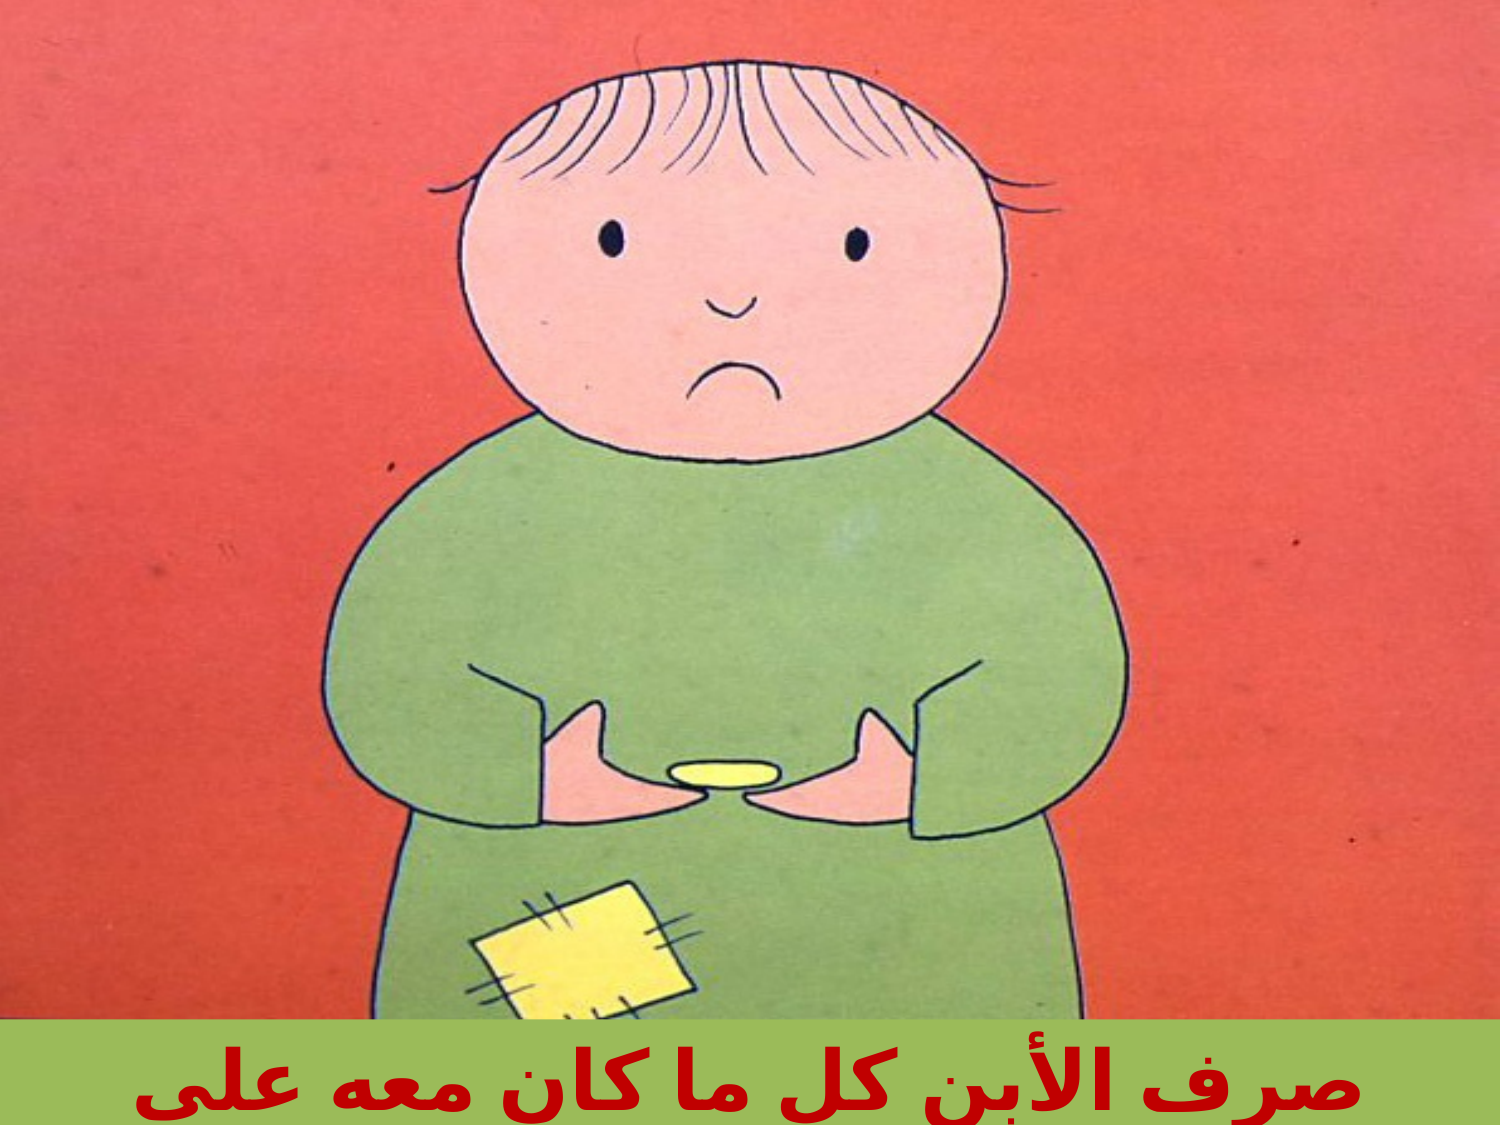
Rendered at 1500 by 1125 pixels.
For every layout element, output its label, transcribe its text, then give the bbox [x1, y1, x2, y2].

picture [0, 0, 1500, 1020]
text_box صرف الأبن كل ما كان معه على أشياء خطأ [0, 1026, 1500, 1125]
